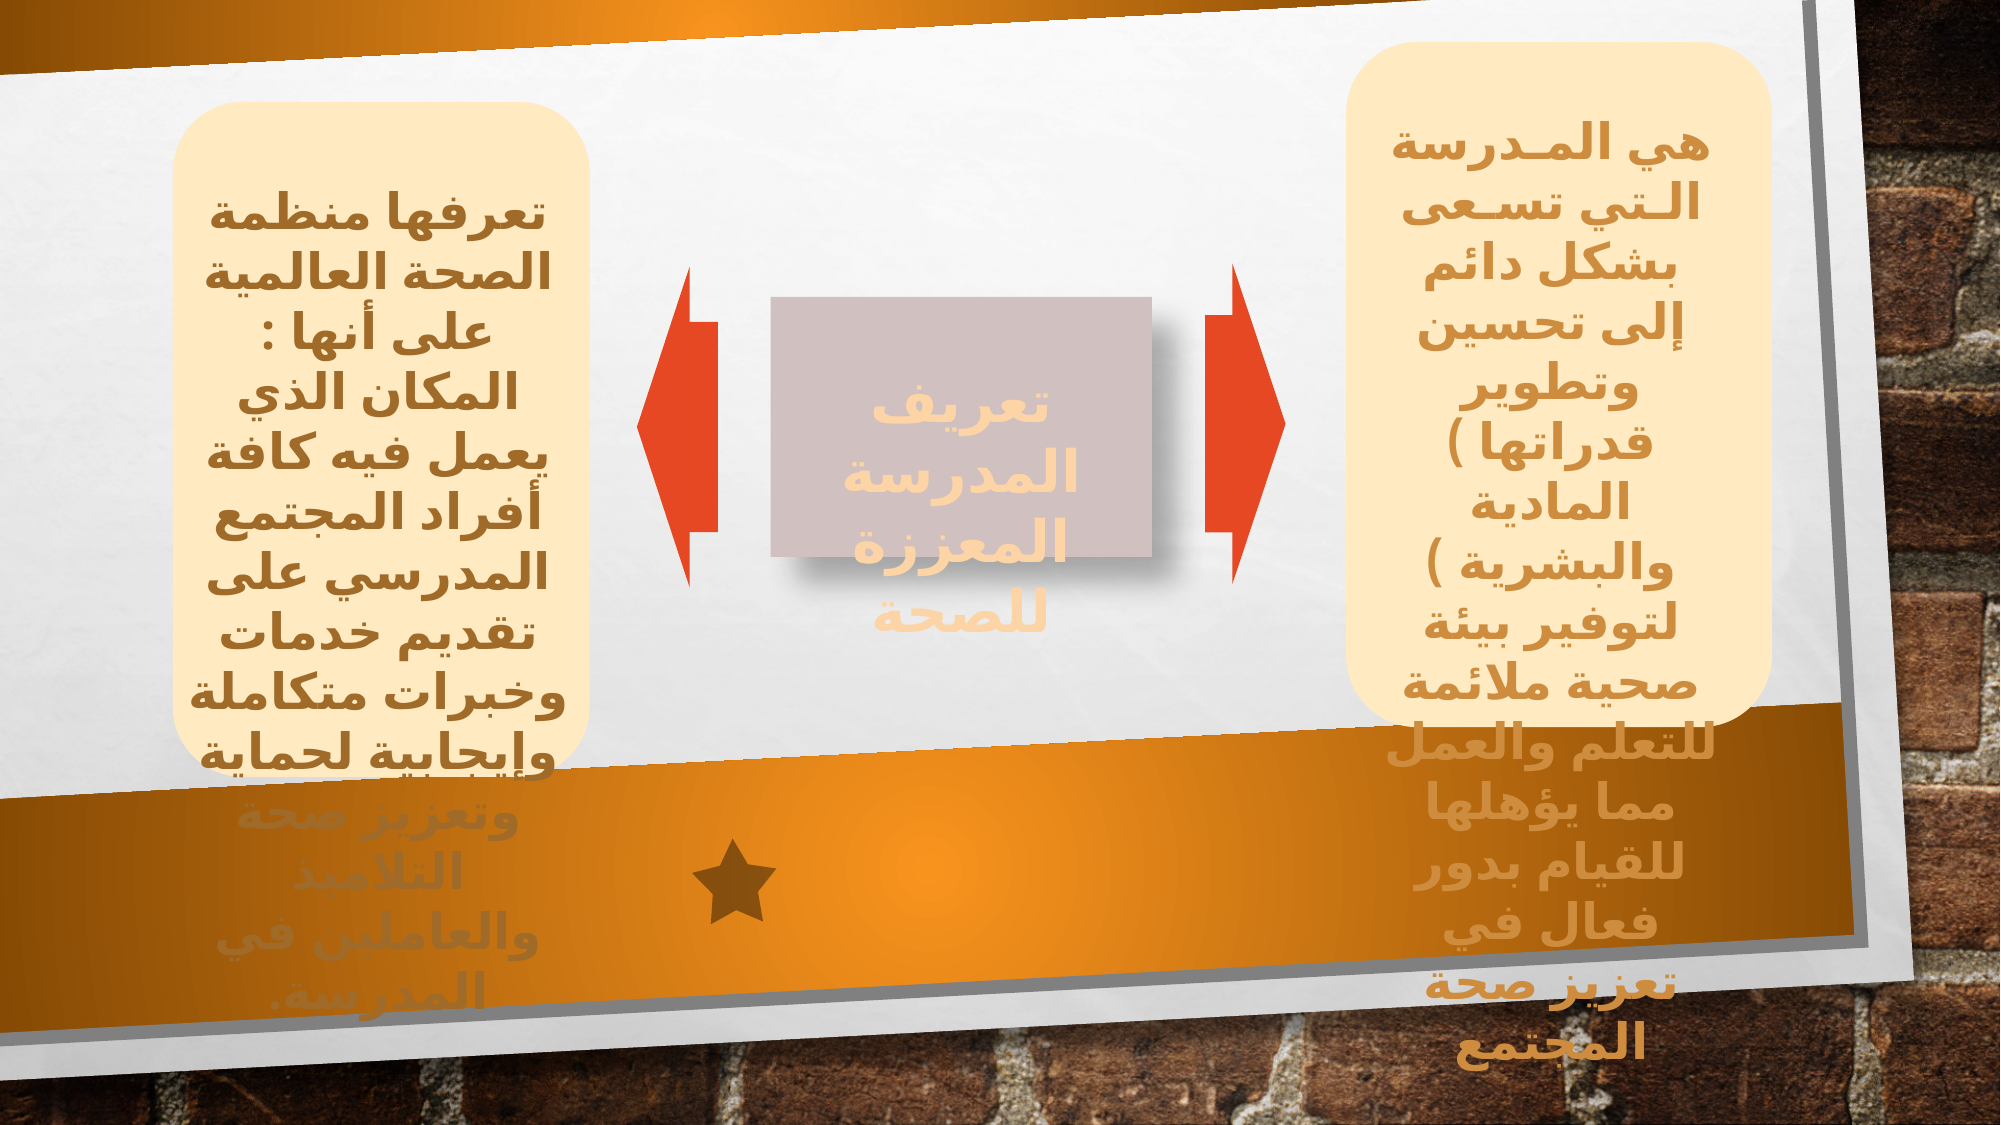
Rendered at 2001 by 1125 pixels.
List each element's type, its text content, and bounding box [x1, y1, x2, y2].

text_box تعرفها منظمة الصحة العالمية على أنها : المكان الذي يعمل فيه كافة أفراد المجتمع المدرسي على تقديم خدمات وخبرات متكاملة وإيجابية لحماية وتعزيز صحة التلاميذ والعاملين في المدرسة. [167, 172, 590, 1027]
text_box [770, 296, 1153, 558]
text_box تعريف المدرسة المعززة للصحة [784, 356, 1139, 652]
picture [0, 0, 2000, 1125]
text_box [1203, 261, 1288, 586]
text_box [635, 265, 720, 589]
text_box هي المـدرسة الـتي تسـعى بشكل دائم إلى تحسين وتطوير قدراتها ) المادية والبشرية ) لتوفير بيئة صحية ملائمة للتعلم والعمل مما يؤهلها للقيام بدور فعال في تعزيز صحة المجتمع [1362, 102, 1741, 1078]
text_box [1345, 41, 1773, 716]
text_box [172, 101, 591, 715]
